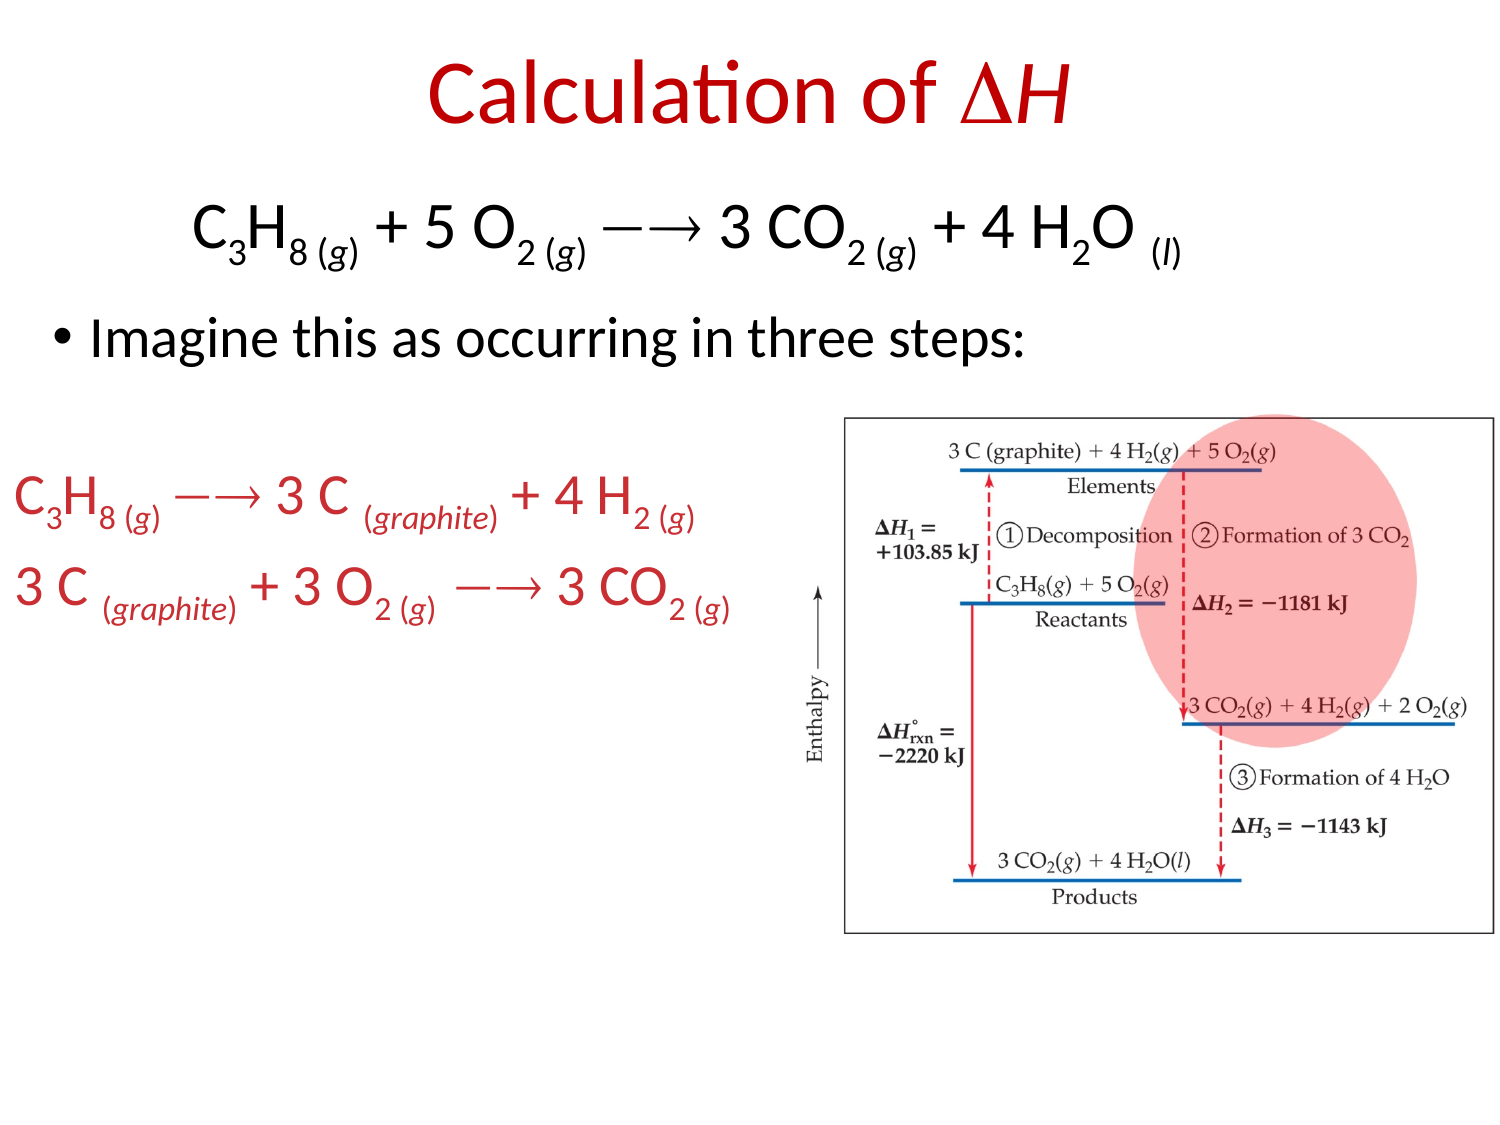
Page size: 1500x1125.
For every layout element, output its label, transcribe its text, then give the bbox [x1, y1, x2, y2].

text_box C3H8 (g)  3 C (graphite) + 4 H2 (g) 3 C (graphite) + 3 O2 (g)  3 CO2 (g) [0, 448, 795, 705]
picture [800, 411, 1499, 938]
text_box Calculation of H [112, 24, 1388, 213]
text_box C3H8 (g) + 5 O2 (g)  3 CO2 (g) + 4 H2O (l) [177, 174, 1198, 281]
text_box Imagine this as occurring in three steps: [37, 299, 1388, 413]
